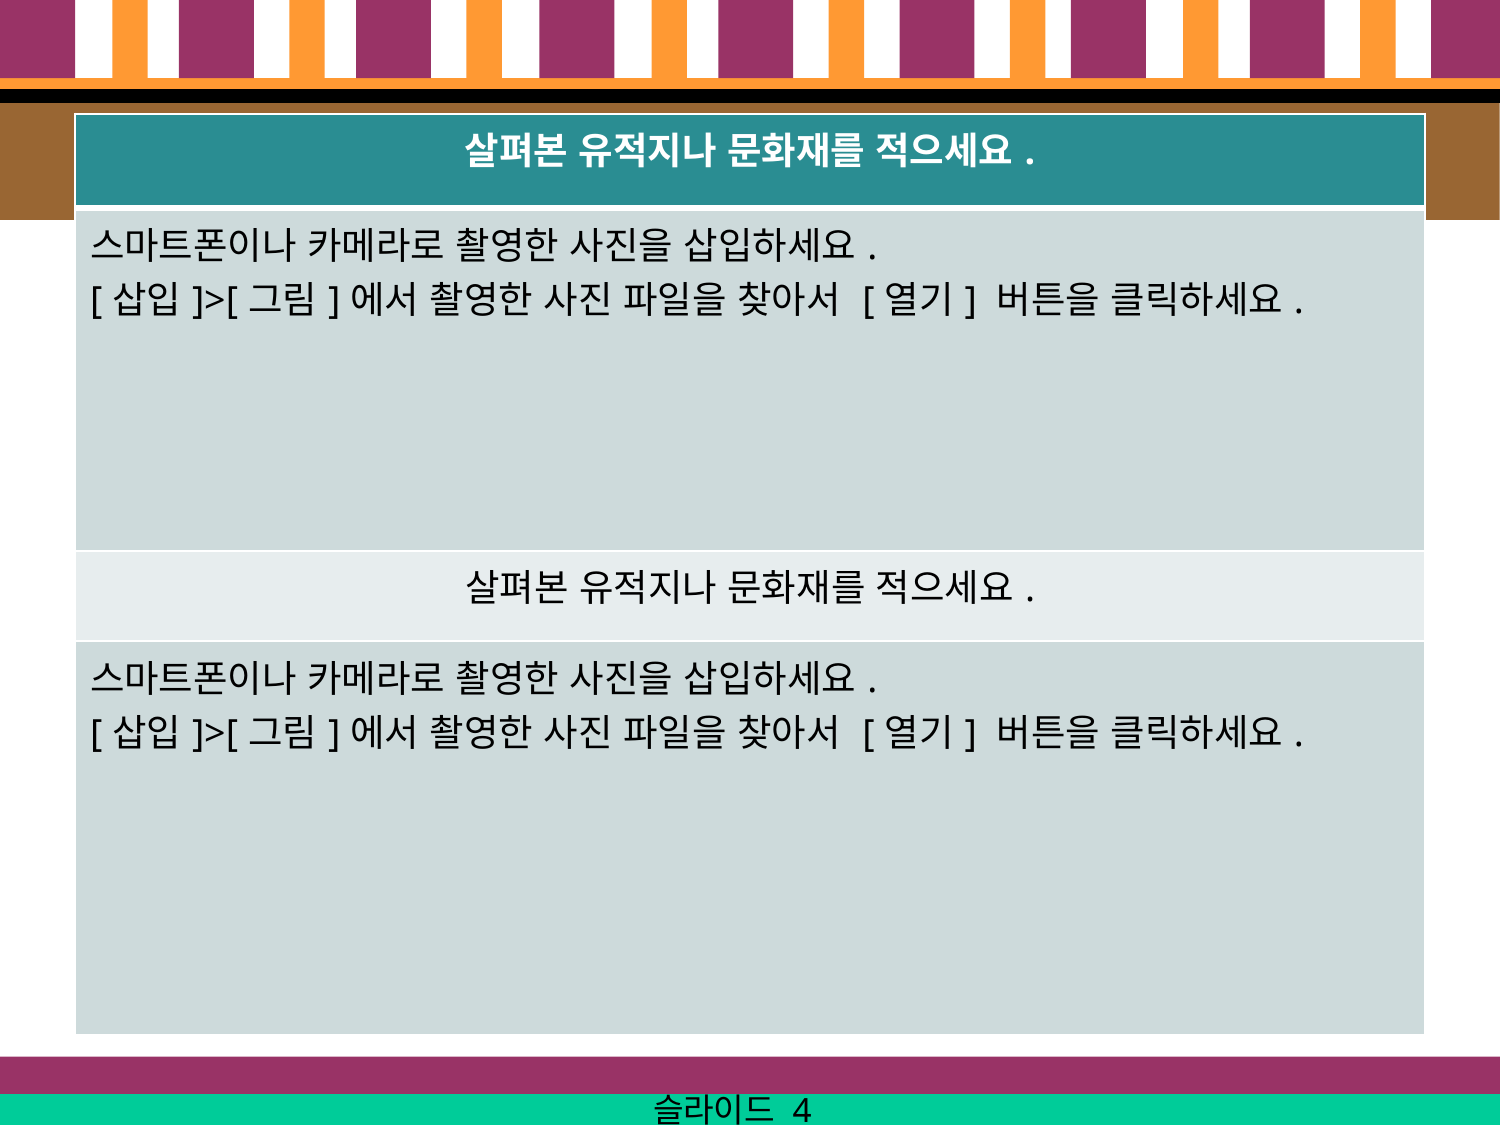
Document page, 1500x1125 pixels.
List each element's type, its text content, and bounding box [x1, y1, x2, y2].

table_cell 살펴본 유적지나 문화재를 적으세요. [76, 552, 1424, 640]
table_header 살펴본 유적지나 문화재를 적으세요. [76, 115, 1424, 205]
text_box 슬라이드 4 [596, 1082, 869, 1125]
table_cell 스마트폰이나 카메라로 촬영한 사진을 삽입하세요. [삽입]>[그림]에서 촬영한 사진 파일을 찾아서 [열기] 버튼을 클릭하세요. [76, 211, 1424, 550]
table_cell 스마트폰이나 카메라로 촬영한 사진을 삽입하세요. [삽입]>[그림]에서 촬영한 사진 파일을 찾아서 [열기] 버튼을 클릭하세요. [76, 642, 1424, 1034]
